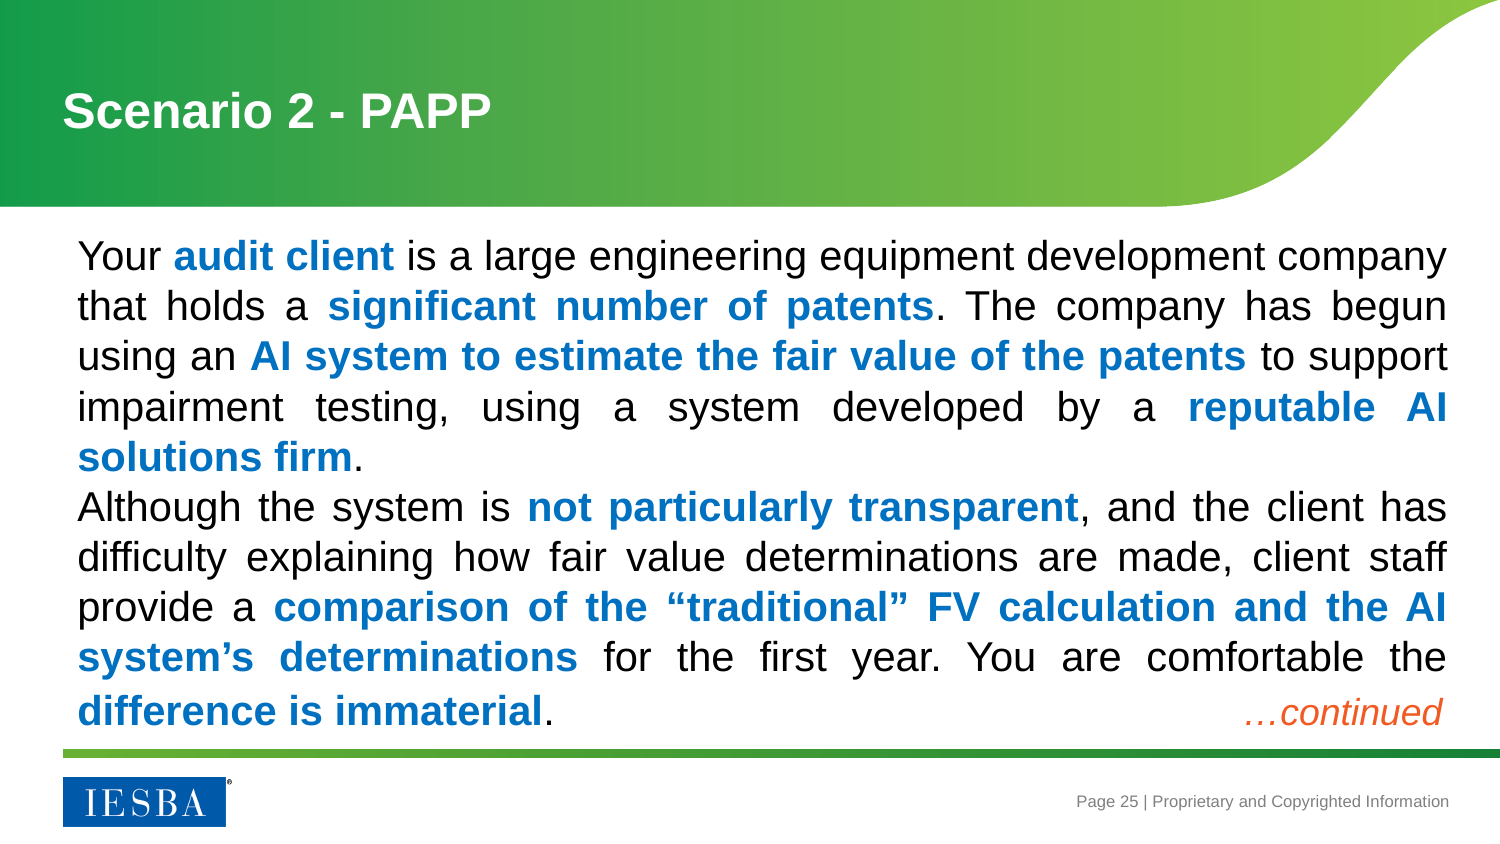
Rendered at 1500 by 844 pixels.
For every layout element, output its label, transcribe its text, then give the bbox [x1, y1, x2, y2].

picture [0, 0, 1500, 207]
picture [63, 777, 232, 827]
text_box Your audit client is a large engineering equipment development company that holds a significant number of patents. The company has begun using an AI system to estimate the fair value of the patents to support impairment testing, using a system developed by a reputable AI solutions firm. Although the system is not particularly transparent, and the client has difficulty explaining how fair value determinations are made, client staff provide a comparison of the “traditional” FV calculation and the AI system’s determinations for the first year. You are comfortable the difference is immaterial. …continued [62, 221, 1463, 742]
title Scenario 2 - PAPP [62, 75, 1300, 142]
